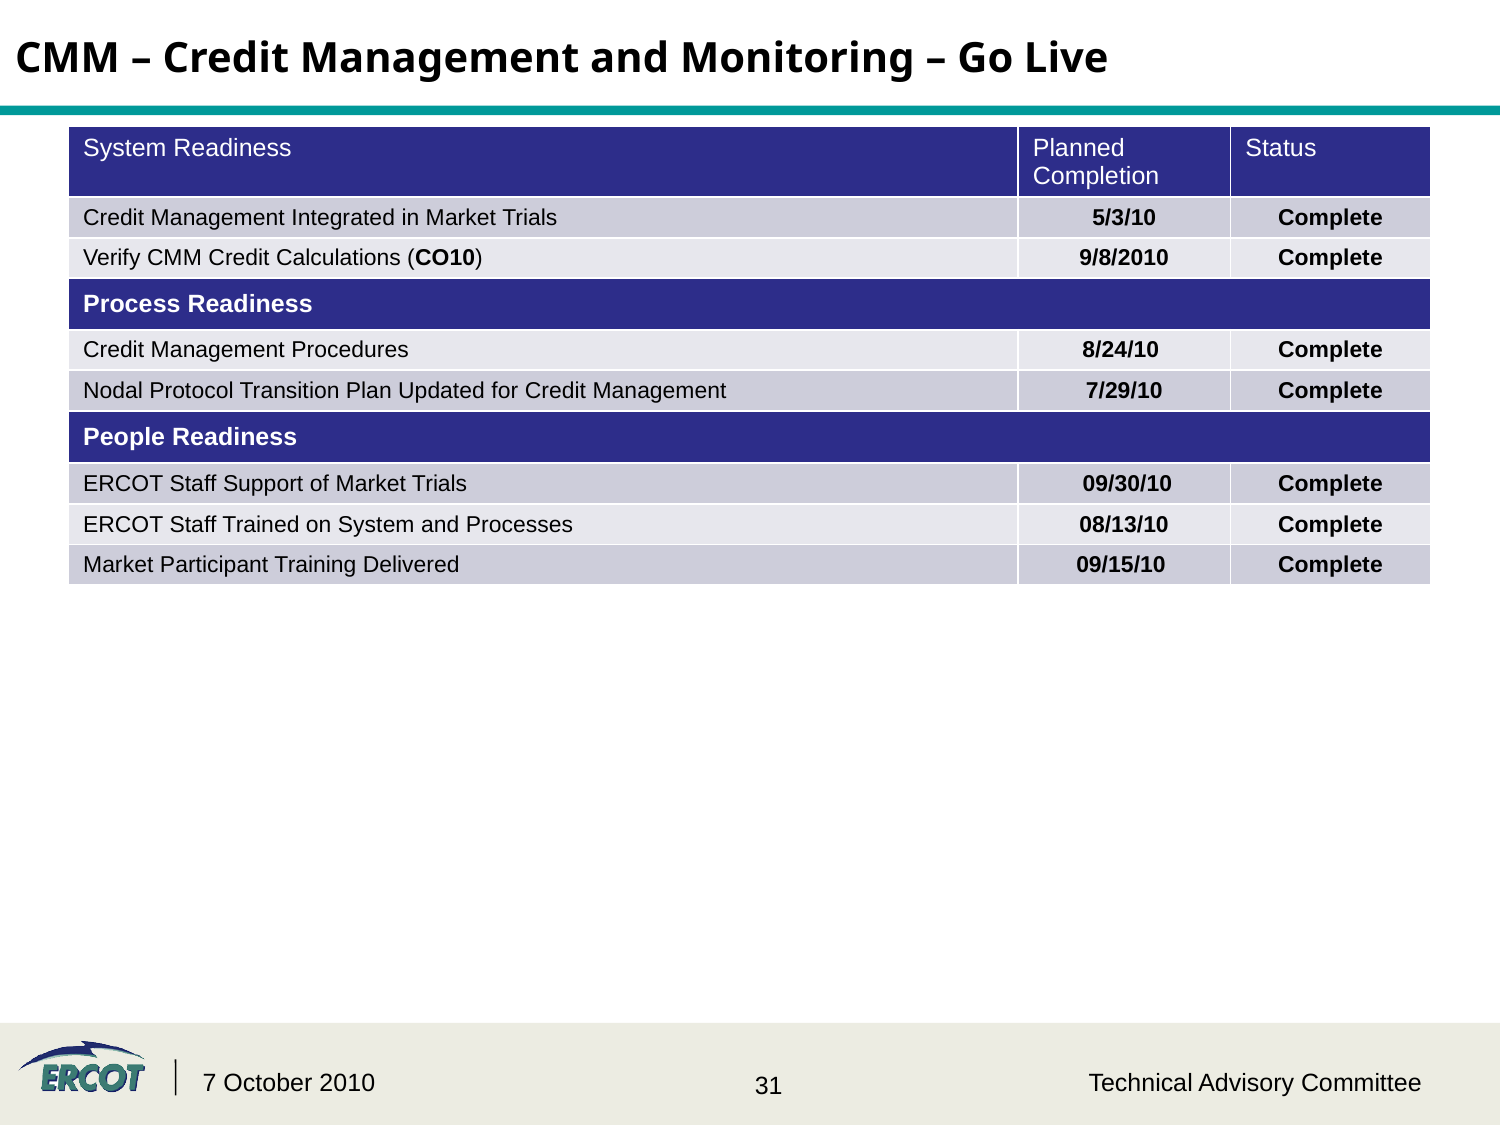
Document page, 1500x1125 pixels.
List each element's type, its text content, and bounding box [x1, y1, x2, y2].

text_box CMM – Credit Management and Monitoring – Go Live [0, 0, 1500, 113]
table_cell Complete [1231, 464, 1430, 503]
table_cell ERCOT Staff Support of Market Trials [69, 464, 1017, 503]
table_cell Complete [1231, 371, 1430, 410]
table_cell Market Participant Training Delivered [69, 545, 1017, 584]
table_cell 9/8/2010 [1019, 239, 1230, 277]
table_cell Complete [1231, 239, 1430, 277]
table_cell Complete [1231, 331, 1430, 369]
table_cell People Readiness [69, 412, 1430, 462]
footer Technical Advisory Committee [1024, 1059, 1438, 1125]
table_cell 8/24/10 [1019, 331, 1230, 369]
table_cell ERCOT Staff Trained on System and Processes [69, 505, 1017, 544]
table_cell 09/15/10 [1019, 545, 1230, 584]
table_cell Verify CMM Credit Calculations (CO10) [69, 239, 1017, 277]
table_cell Complete [1231, 545, 1430, 584]
table_cell Process Readiness [69, 279, 1430, 329]
table_cell 09/30/10 [1019, 464, 1230, 503]
table_cell Credit Management Integrated in Market Trials [69, 198, 1017, 237]
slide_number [187, 1059, 538, 1125]
table_header System Readiness [69, 127, 1017, 196]
table_cell 08/13/10 [1019, 505, 1230, 544]
table_cell 5/3/10 [1019, 198, 1230, 237]
table_header Status [1231, 127, 1430, 196]
table_cell Complete [1231, 198, 1430, 237]
table_cell 7/29/10 [1019, 371, 1230, 410]
picture [10, 1031, 151, 1111]
table_cell Nodal Protocol Transition Plan Updated for Credit Management [69, 371, 1017, 410]
table_header Planned Completion [1019, 127, 1230, 196]
table_cell Credit Management Procedures [69, 331, 1017, 369]
table_cell Complete [1231, 505, 1430, 544]
